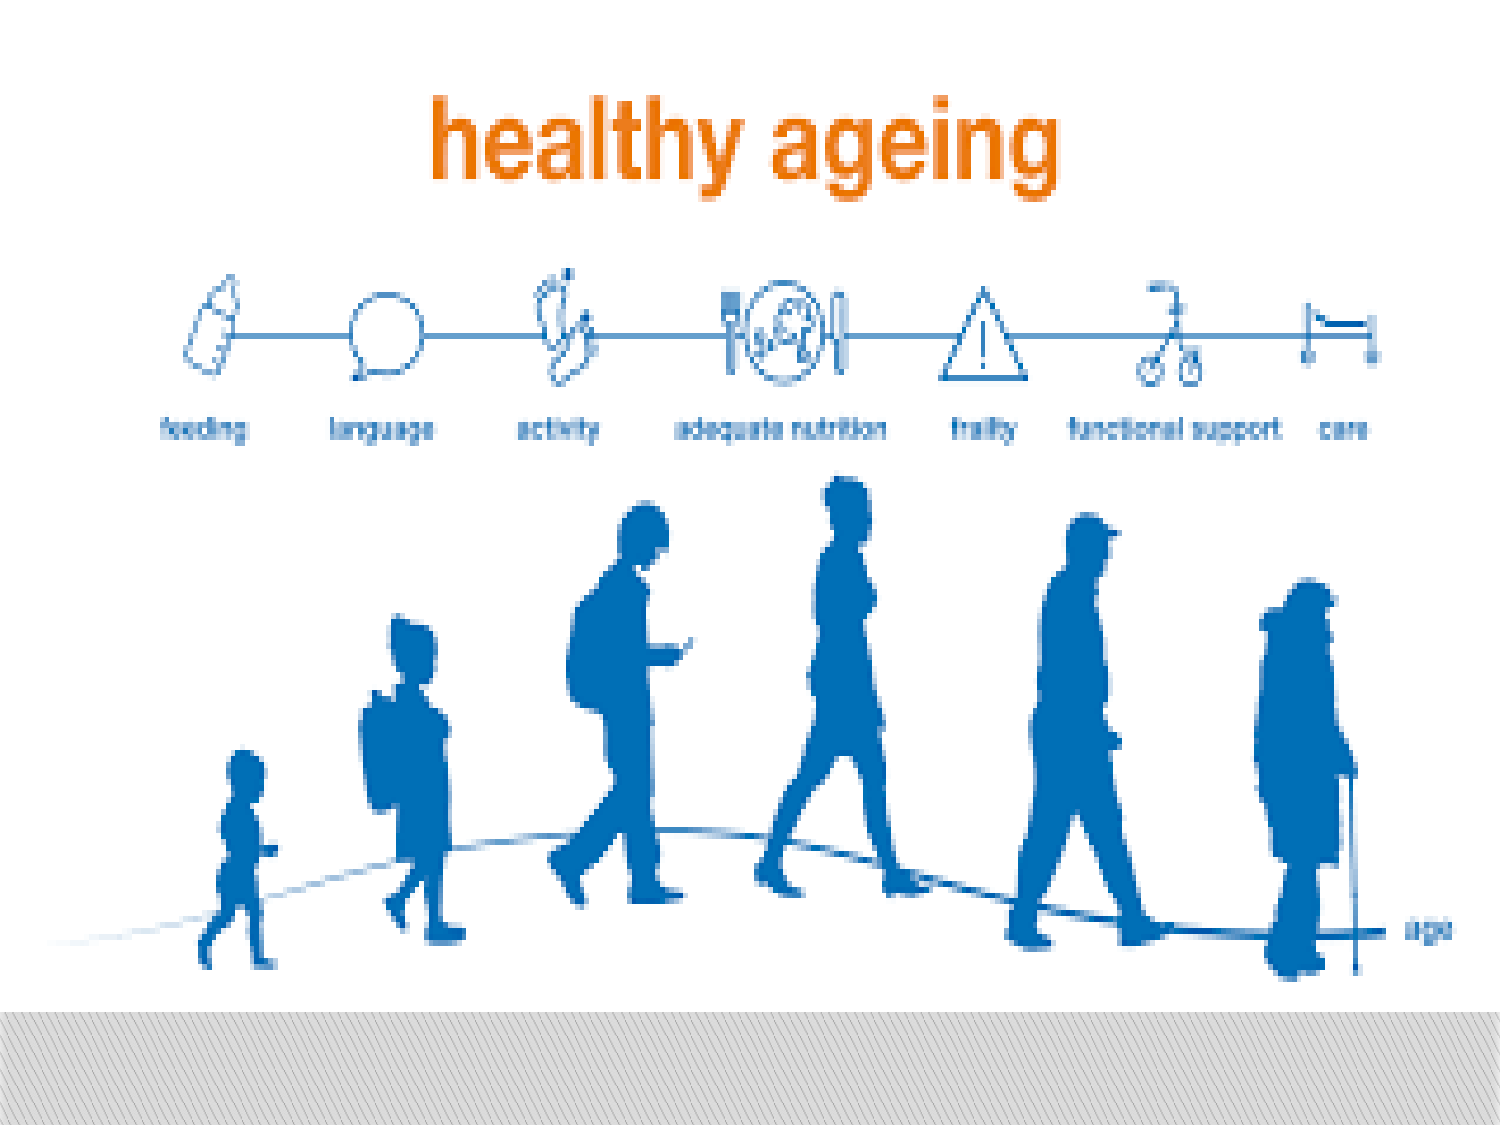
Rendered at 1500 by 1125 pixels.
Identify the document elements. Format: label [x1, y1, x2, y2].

picture [0, 66, 1500, 1012]
